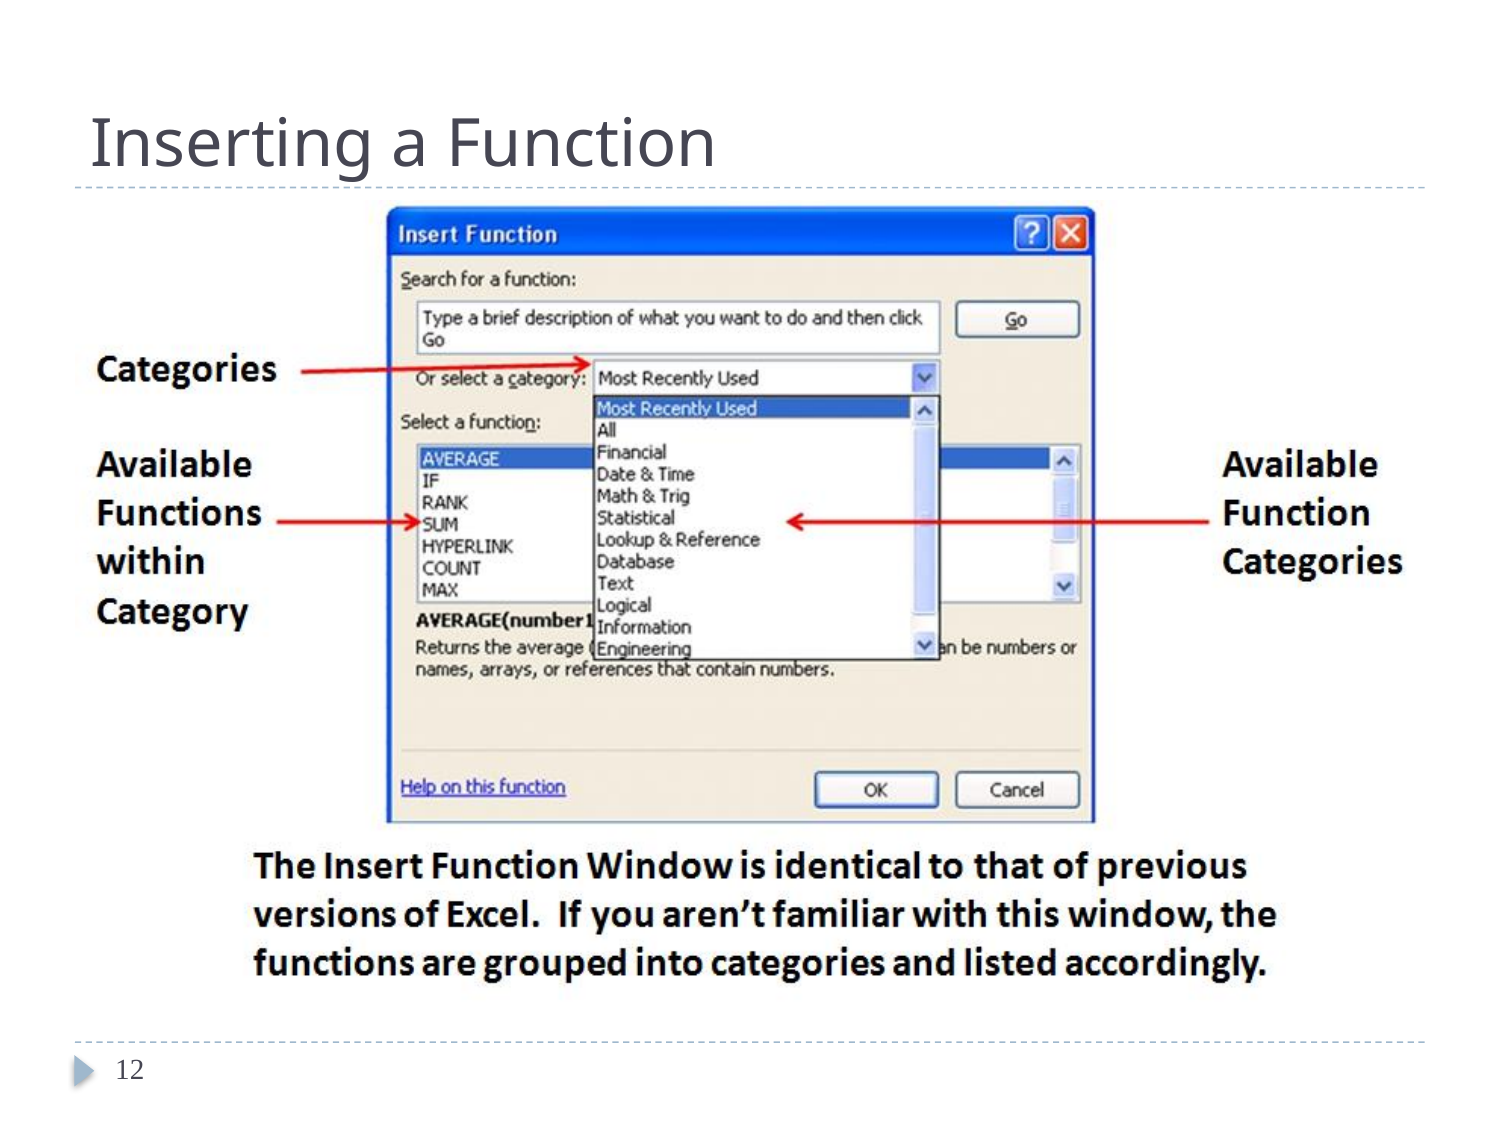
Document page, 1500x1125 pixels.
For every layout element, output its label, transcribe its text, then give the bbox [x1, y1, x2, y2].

slide_number 12 [100, 1042, 426, 1103]
title Inserting a Function [74, 24, 1426, 188]
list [74, 200, 1426, 1010]
